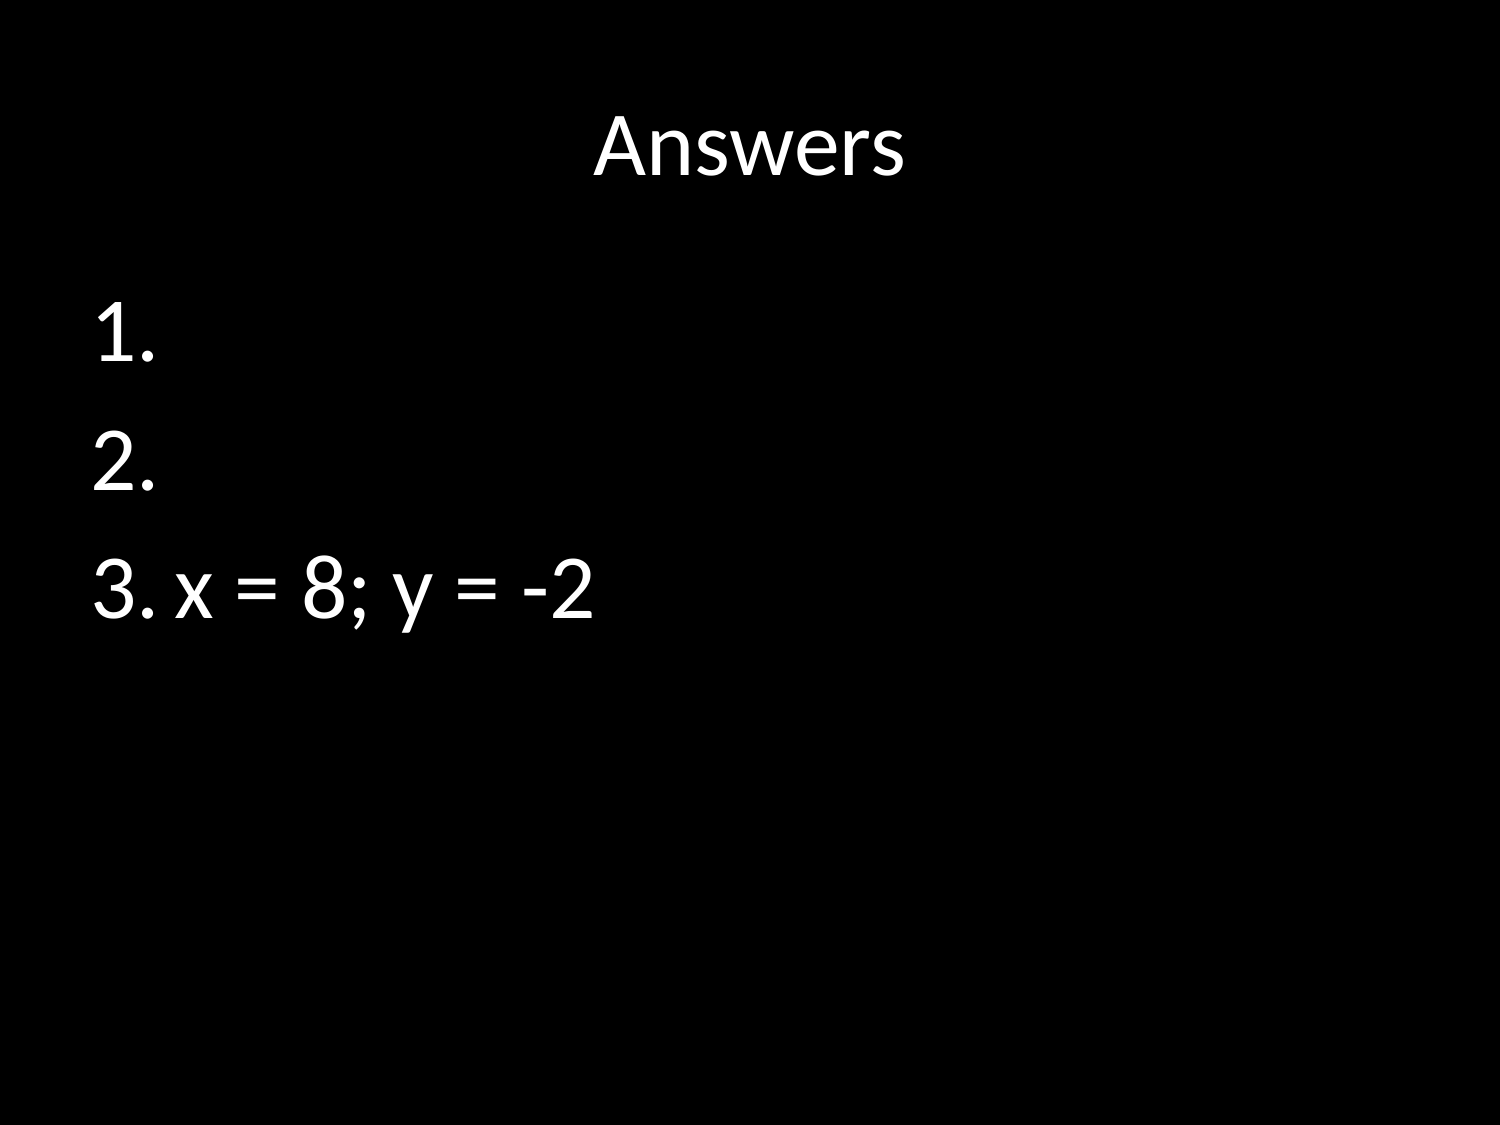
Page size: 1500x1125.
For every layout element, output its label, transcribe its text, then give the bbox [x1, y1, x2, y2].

title Answers [75, 45, 1425, 233]
